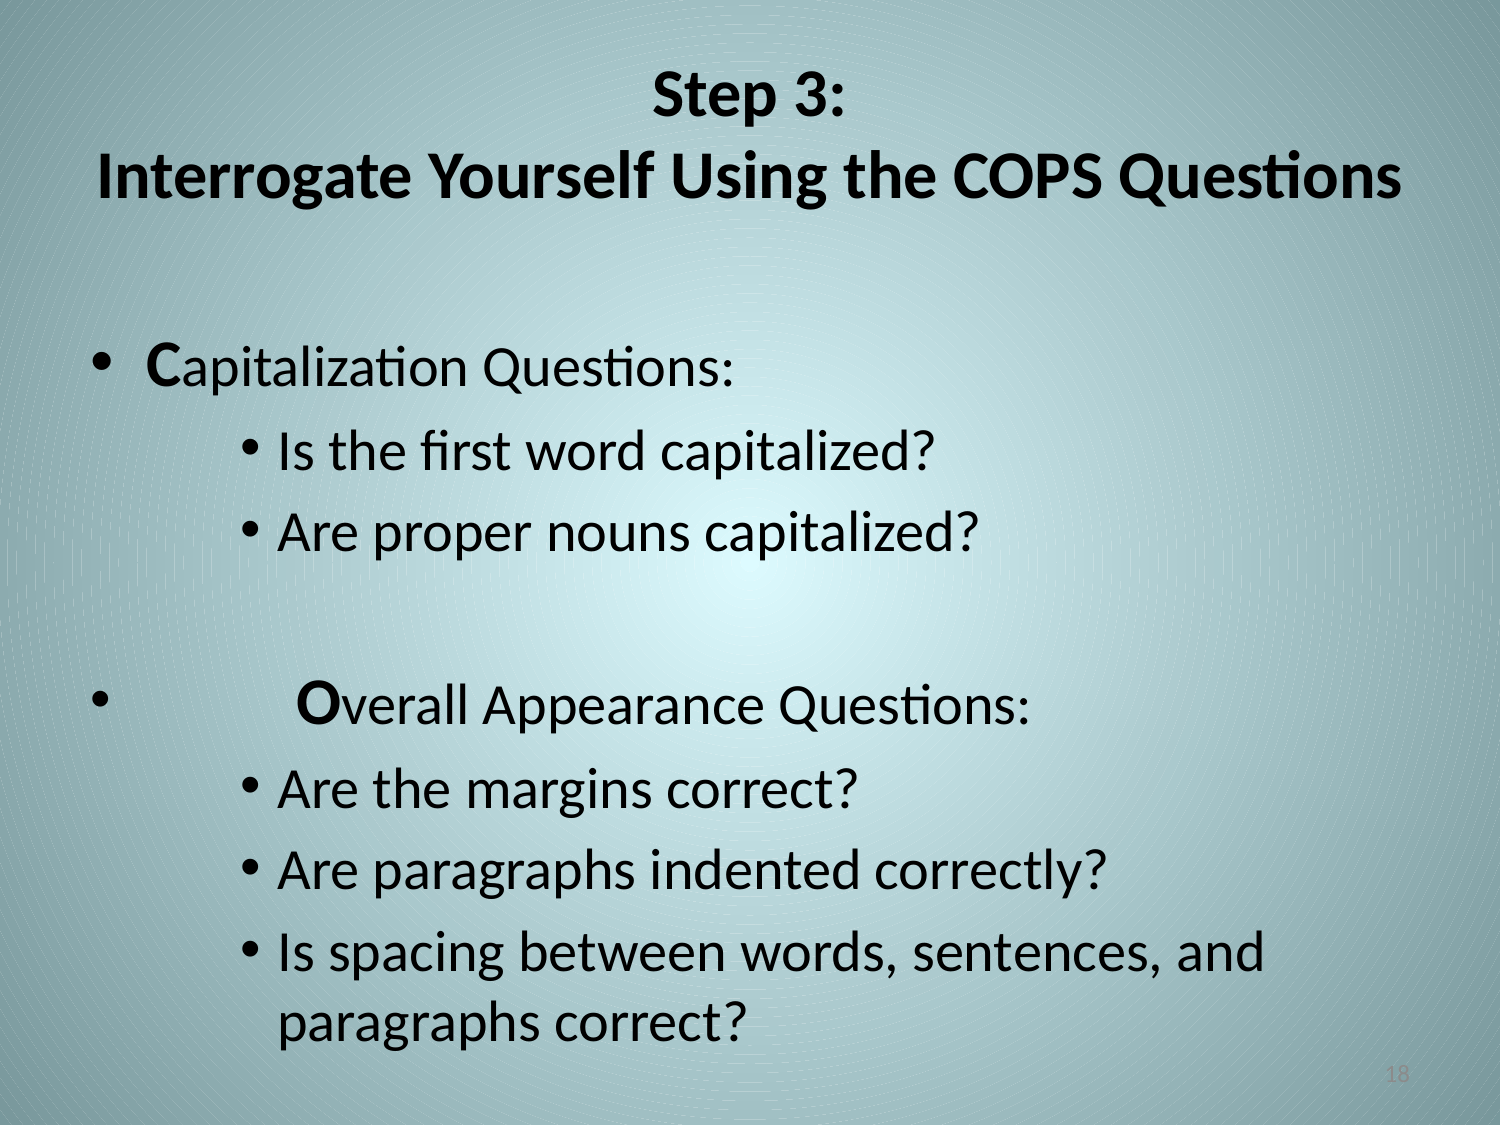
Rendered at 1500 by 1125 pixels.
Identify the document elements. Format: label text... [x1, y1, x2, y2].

list Capitalization Questions: Is the first word capitalized? Are proper nouns capitalized? Overall Appearance Questions: Are the margins correct? Are paragraphs indented correctly? Is spacing between words, sentences, and paragraphs correct? [75, 312, 1425, 1075]
title Step 3: Interrogate Yourself Using the COPS Questions [75, 0, 1425, 312]
slide_number 18 [1074, 1042, 1425, 1103]
